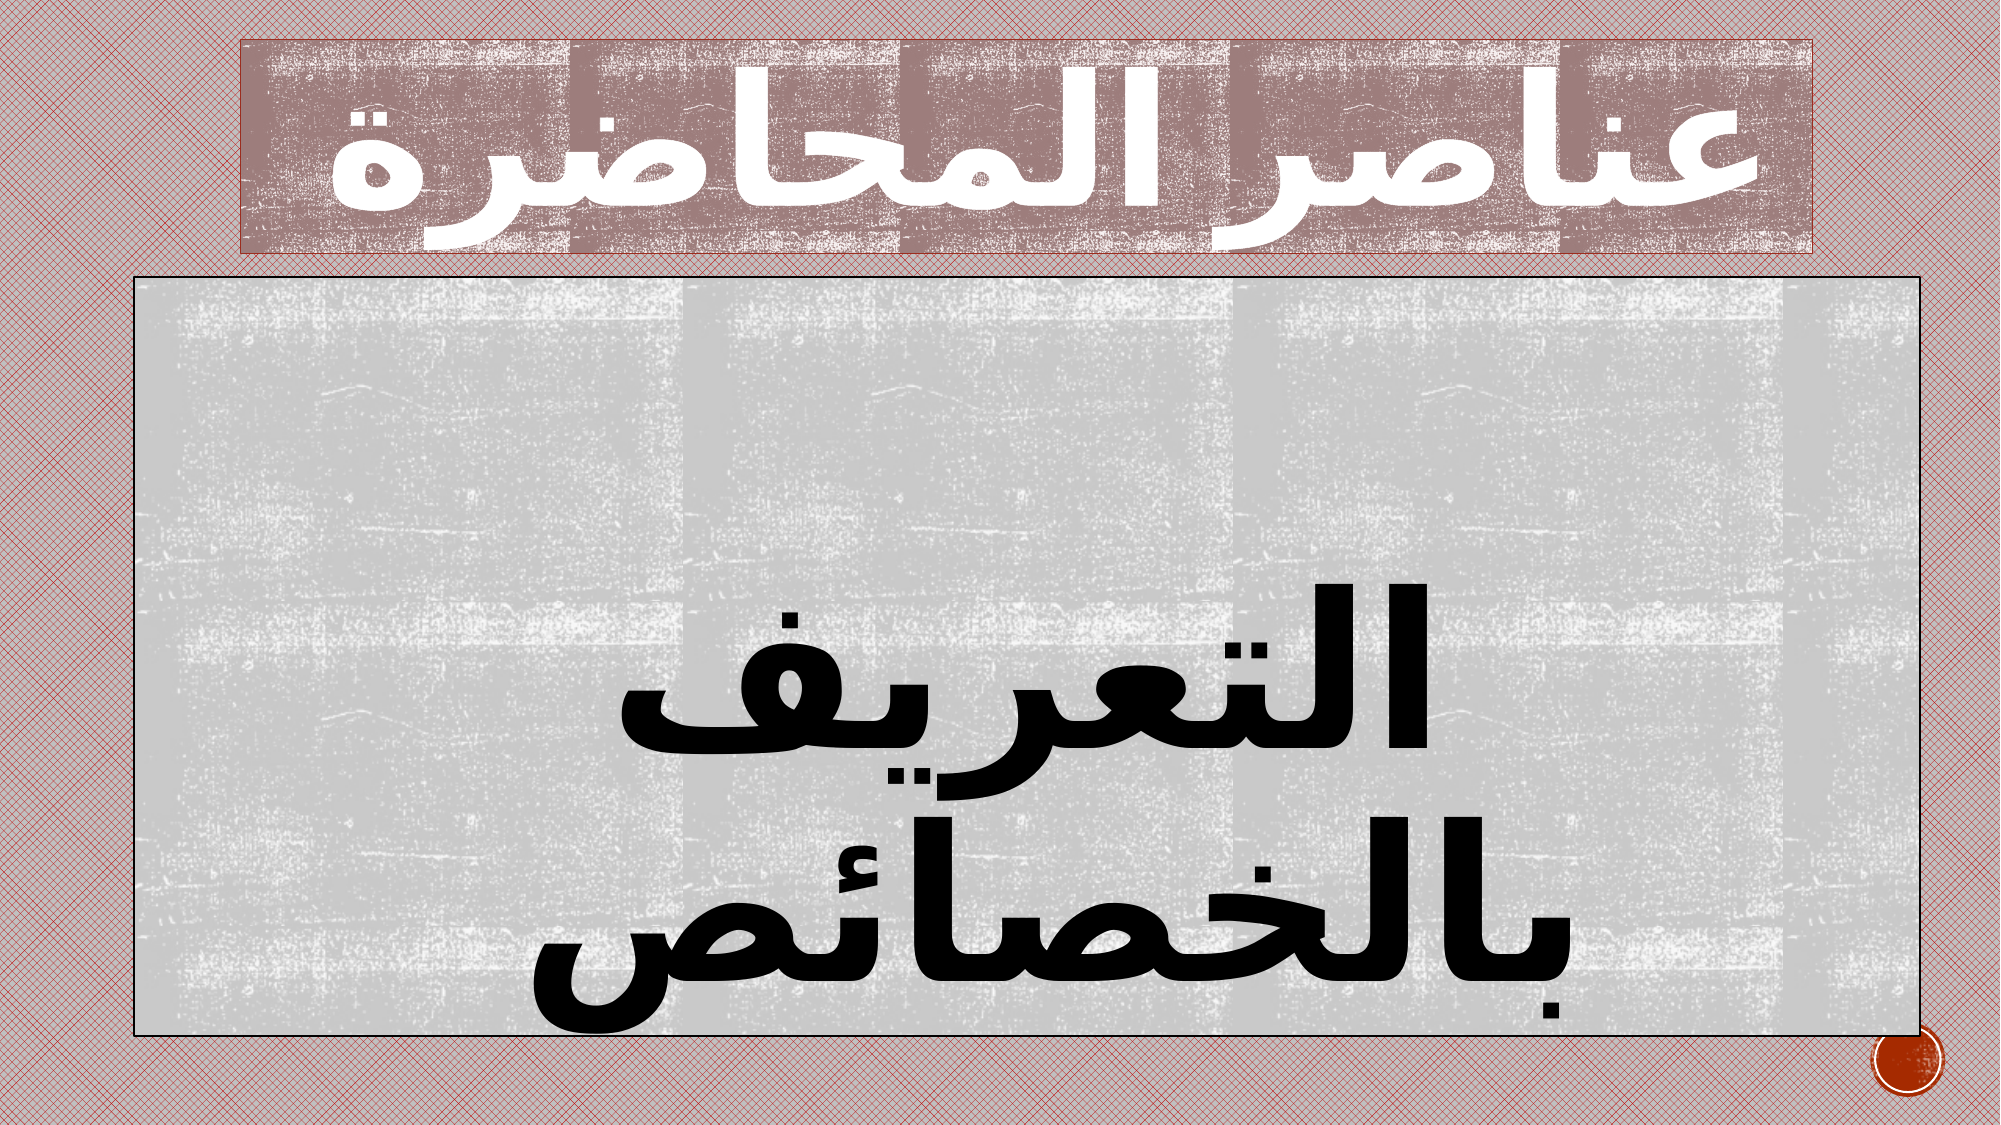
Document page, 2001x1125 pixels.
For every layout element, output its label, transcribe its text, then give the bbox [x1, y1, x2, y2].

list التعريف بالخصائص [133, 276, 1921, 1037]
title عناصر المحاضرة [240, 39, 1813, 254]
